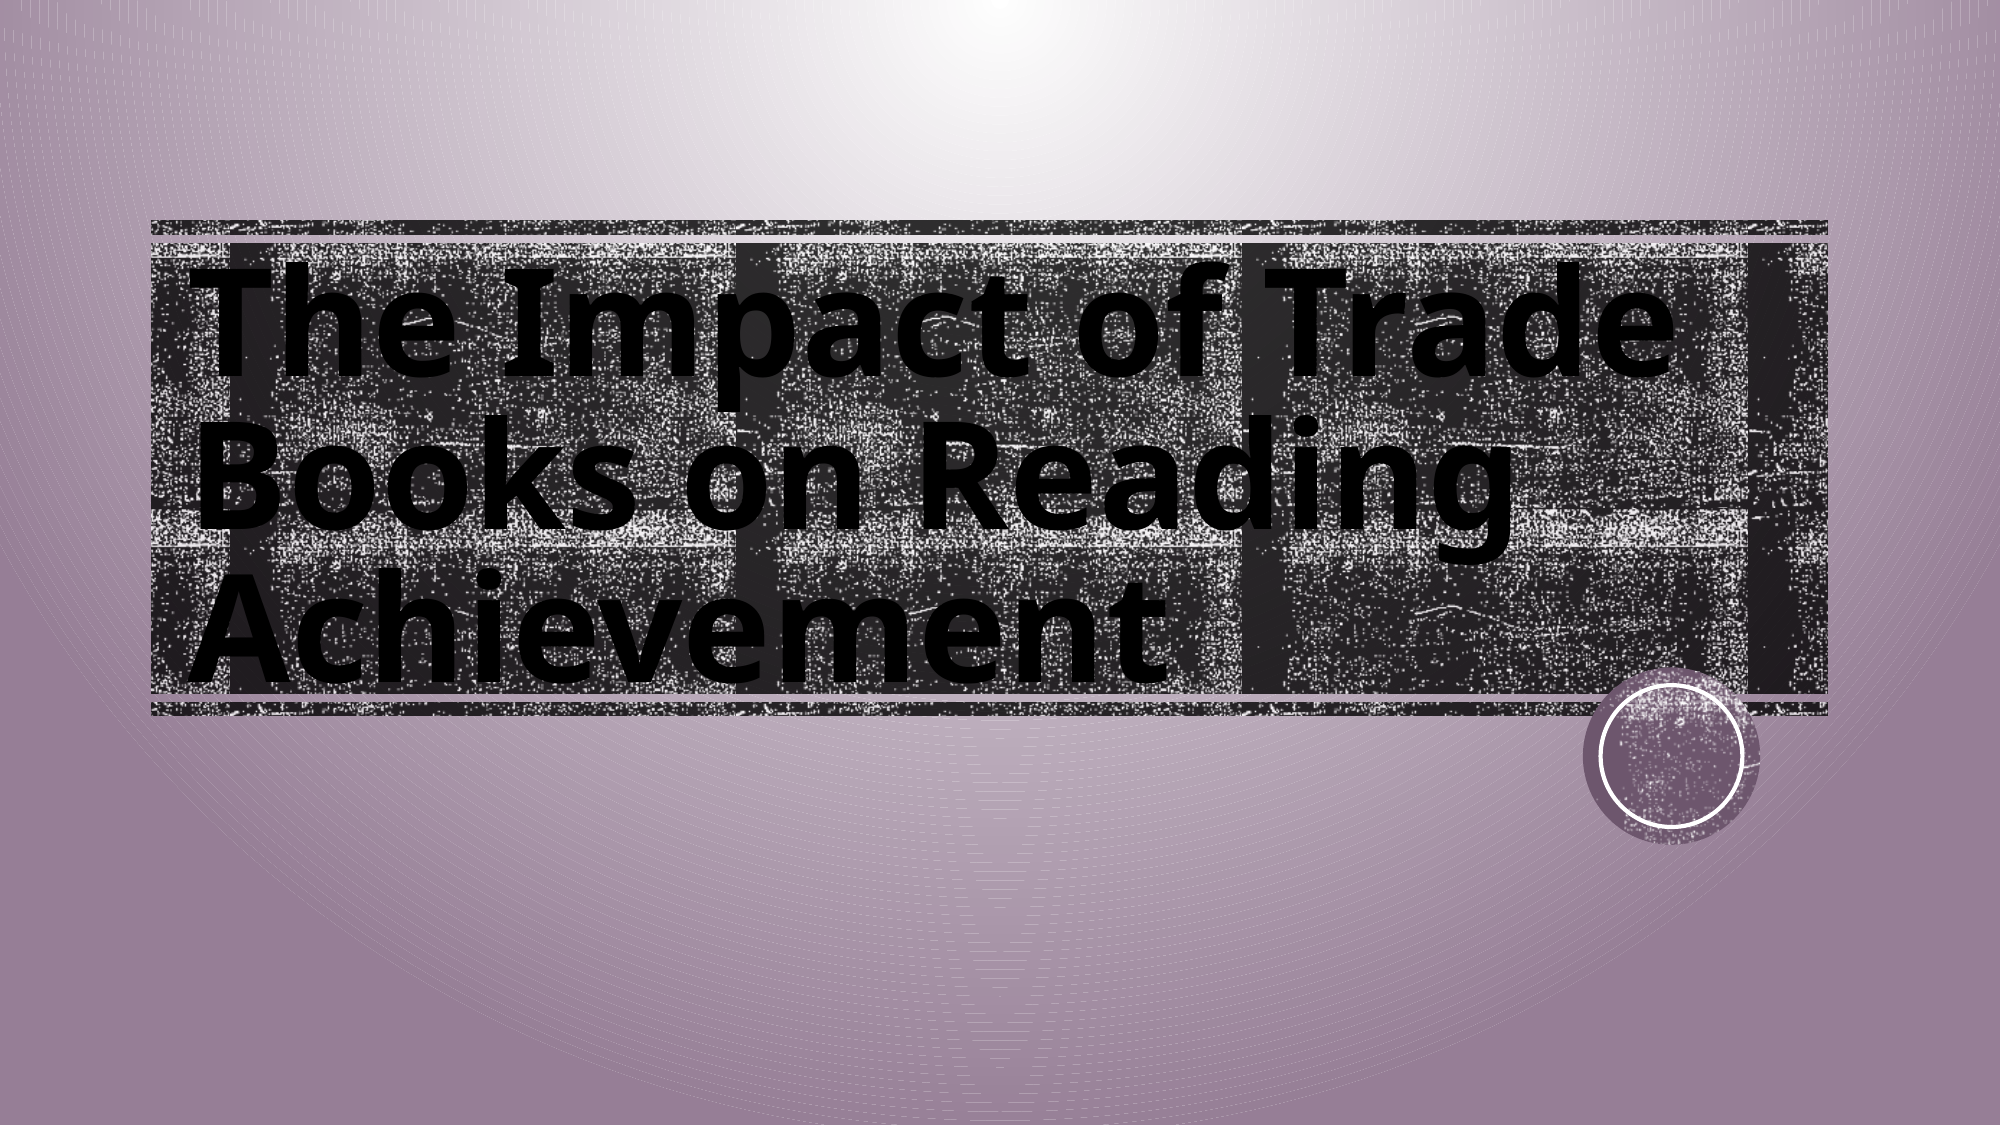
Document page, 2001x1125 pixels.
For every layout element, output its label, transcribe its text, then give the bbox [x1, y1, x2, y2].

title The Impact of Trade Books on Reading Achievement [172, 234, 1808, 733]
